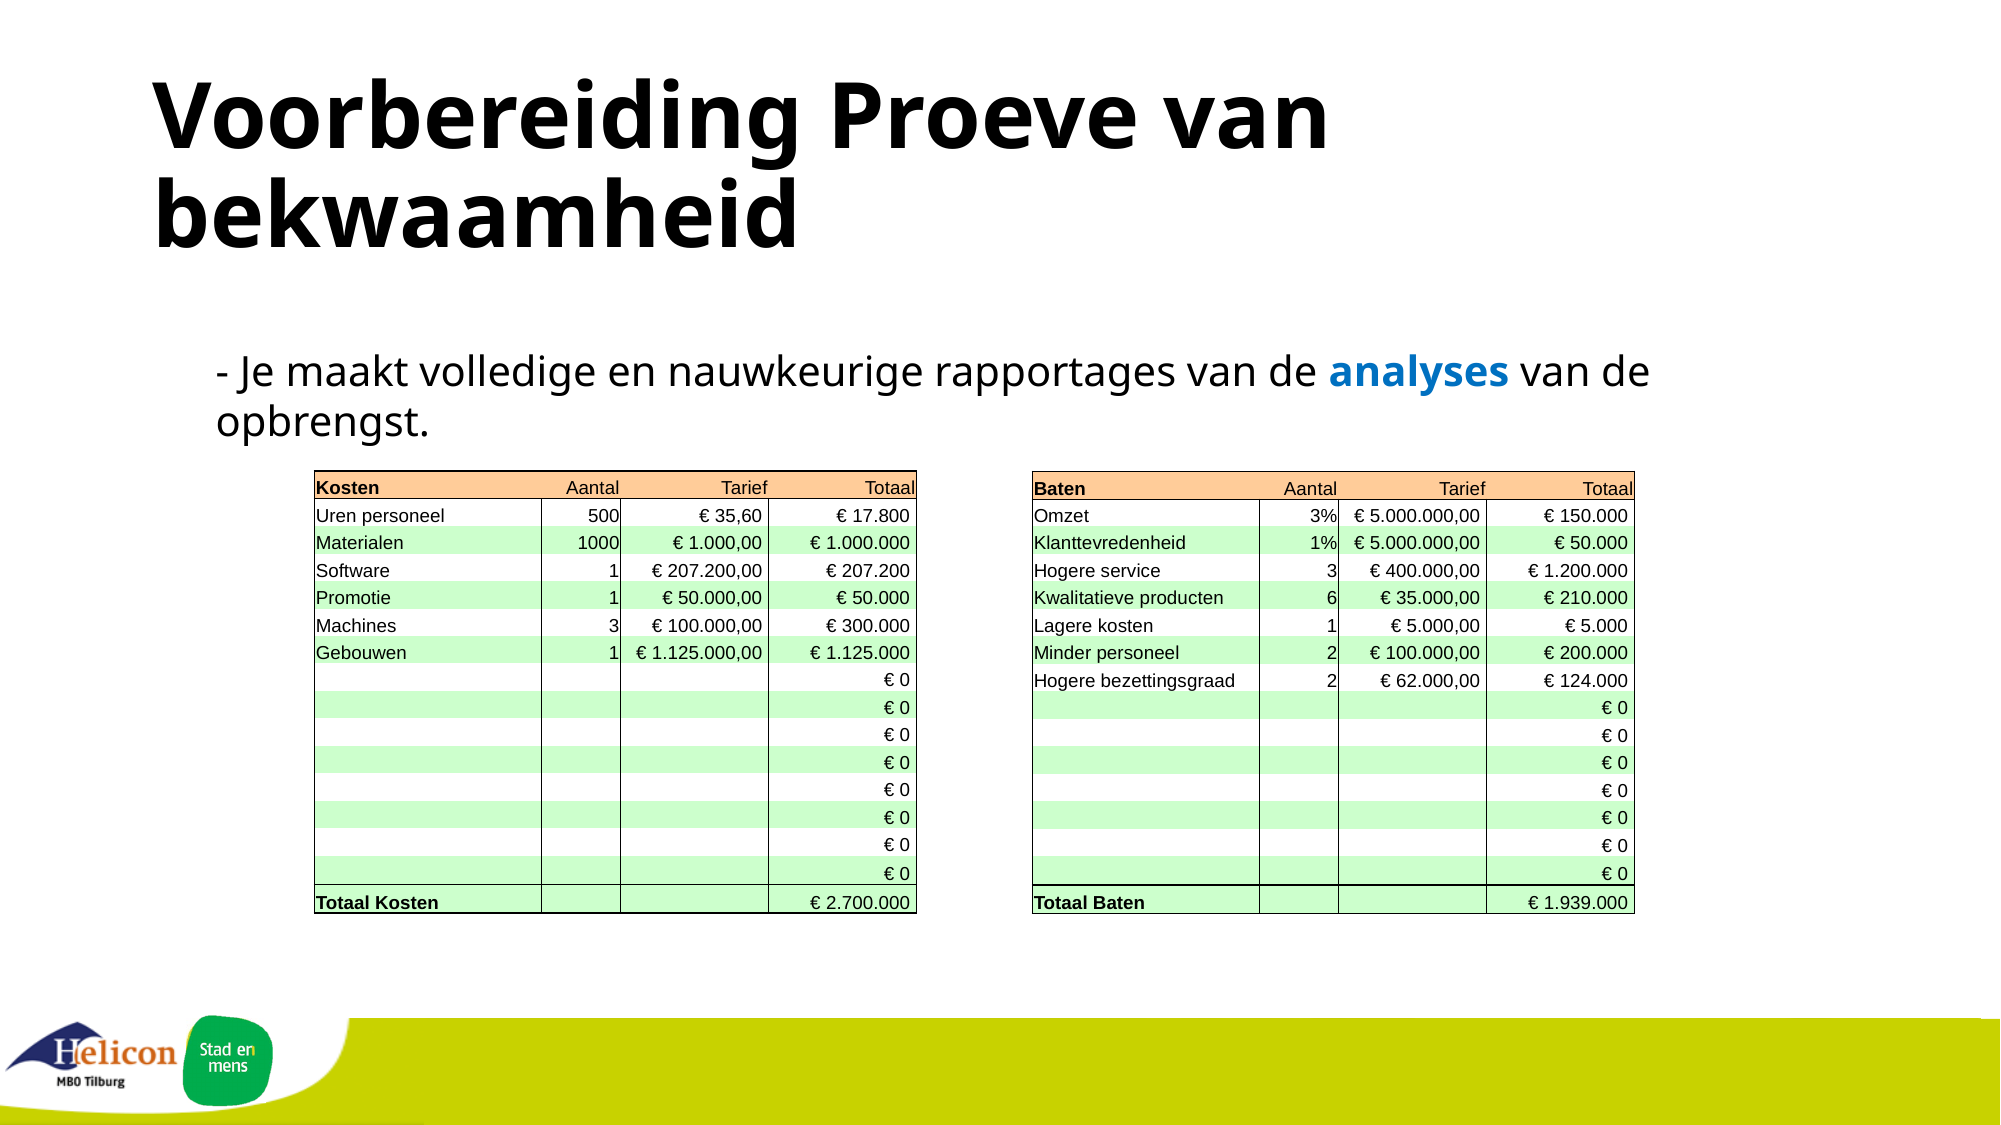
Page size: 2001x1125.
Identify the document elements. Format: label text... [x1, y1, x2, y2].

table_cell € 1.939.000 [1487, 886, 1634, 913]
table_cell [621, 746, 768, 773]
table_cell € 0 [1487, 691, 1634, 719]
table_cell € 210.000 [1487, 581, 1634, 609]
table_cell [542, 691, 620, 718]
table_cell Minder personeel [1033, 636, 1259, 664]
table_cell € 35,60 [621, 499, 768, 526]
table_cell [1033, 746, 1259, 774]
table_cell € 300.000 [769, 609, 916, 636]
table_cell 2 [1260, 664, 1338, 691]
table_cell Promotie [315, 581, 541, 609]
table_cell [1339, 746, 1486, 774]
table_cell € 150.000 [1487, 500, 1634, 526]
table_cell € 0 [769, 718, 916, 746]
table_cell 1% [1260, 526, 1338, 554]
table_cell [621, 718, 768, 746]
table_cell Materialen [315, 526, 541, 554]
table_cell [542, 856, 620, 884]
table_cell € 207.200,00 [621, 554, 768, 581]
table_cell € 1.200.000 [1487, 554, 1634, 581]
table_cell € 2.700.000 [769, 885, 916, 912]
table_cell [315, 828, 541, 856]
table_cell € 100.000,00 [1339, 636, 1486, 664]
table_cell [1033, 691, 1259, 719]
table_cell [1339, 801, 1486, 829]
table_cell [315, 718, 541, 746]
table_cell € 50.000 [769, 581, 916, 609]
table_cell € 50.000 [1487, 526, 1634, 554]
table_cell [315, 663, 541, 691]
table_header Baten [1033, 472, 1260, 499]
table_cell 3% [1260, 500, 1338, 526]
table_cell 2 [1260, 636, 1338, 664]
table_cell [1260, 719, 1338, 746]
table_cell 1000 [542, 526, 620, 554]
table_cell € 5.000,00 [1339, 609, 1486, 636]
table_cell € 5.000 [1487, 609, 1634, 636]
table_cell [315, 773, 541, 801]
table_cell Uren personeel [315, 499, 541, 526]
table_cell € 0 [1487, 774, 1634, 801]
table_header Totaal [769, 472, 916, 498]
table_cell [1260, 829, 1338, 856]
table_cell [1260, 746, 1338, 774]
table_cell € 200.000 [1487, 636, 1634, 664]
table_cell € 62.000,00 [1339, 664, 1486, 691]
table_cell 1 [542, 554, 620, 581]
table_cell € 100.000,00 [621, 609, 768, 636]
table_cell € 1.125.000 [769, 636, 916, 663]
table_cell [542, 885, 620, 912]
table_cell [1033, 801, 1259, 829]
table_cell 500 [542, 499, 620, 526]
table_header Tarief [1339, 472, 1487, 499]
table_cell [315, 691, 541, 718]
table_cell € 0 [1487, 829, 1634, 856]
table_cell [542, 801, 620, 828]
table_cell [542, 746, 620, 773]
table_cell Hogere bezettingsgraad [1033, 664, 1259, 691]
table_cell 3 [1260, 554, 1338, 581]
table_cell [1033, 774, 1259, 801]
table_cell [621, 828, 768, 856]
table_cell [1260, 886, 1338, 913]
table_cell Machines [315, 609, 541, 636]
table_cell Software [315, 554, 541, 581]
table_header Aantal [1260, 472, 1339, 499]
table_cell 6 [1260, 581, 1338, 609]
table_cell Klanttevredenheid [1033, 526, 1259, 554]
table_header Totaal [1487, 472, 1634, 499]
table_cell 3 [542, 609, 620, 636]
table_cell [1339, 774, 1486, 801]
table_cell € 207.200 [769, 554, 916, 581]
table_cell € 17.800 [769, 499, 916, 526]
table_cell Lagere kosten [1033, 609, 1259, 636]
table_cell [542, 773, 620, 801]
table_cell [621, 663, 768, 691]
table_cell [1339, 691, 1486, 719]
table_cell € 5.000.000,00 [1339, 526, 1486, 554]
table_cell [1260, 774, 1338, 801]
table_cell € 0 [769, 746, 916, 773]
table_cell [621, 691, 768, 718]
table_cell € 0 [1487, 719, 1634, 746]
table_cell [542, 663, 620, 691]
table_cell € 400.000,00 [1339, 554, 1486, 581]
table_cell € 0 [1487, 746, 1634, 774]
table_cell [315, 801, 541, 828]
table_cell [621, 856, 768, 884]
table_cell € 0 [1487, 801, 1634, 829]
table_cell 1 [1260, 609, 1338, 636]
picture [0, 1013, 424, 1125]
table_cell Kwalitatieve producten [1033, 581, 1259, 609]
table_cell Totaal Baten [1033, 886, 1259, 913]
table_cell € 0 [769, 691, 916, 718]
table_cell € 0 [769, 856, 916, 884]
table_cell € 35.000,00 [1339, 581, 1486, 609]
table_cell € 0 [769, 828, 916, 856]
table_cell [1033, 856, 1259, 884]
title Voorbereiding Proeve van bekwaamheid [137, 59, 1863, 278]
table_header Aantal [542, 472, 621, 498]
table_cell [1260, 691, 1338, 719]
table_cell € 0 [769, 773, 916, 801]
table_cell Omzet [1033, 500, 1259, 526]
table_cell [1339, 829, 1486, 856]
table_header Tarief [621, 472, 769, 498]
table_cell [1339, 719, 1486, 746]
table_cell € 0 [769, 663, 916, 691]
table_cell Gebouwen [315, 636, 541, 663]
table_cell [315, 856, 541, 884]
table_cell € 1.000,00 [621, 526, 768, 554]
table_cell [542, 828, 620, 856]
table_cell 1 [542, 636, 620, 663]
table_cell [1033, 719, 1259, 746]
table_cell € 50.000,00 [621, 581, 768, 609]
table_cell [1033, 829, 1259, 856]
table_cell [621, 773, 768, 801]
table_cell € 124.000 [1487, 664, 1634, 691]
table_cell [315, 746, 541, 773]
table_cell Hogere service [1033, 554, 1259, 581]
table_cell 1 [542, 581, 620, 609]
table_cell € 1.000.000 [769, 526, 916, 554]
table_cell [1260, 801, 1338, 829]
table_cell € 1.125.000,00 [621, 636, 768, 663]
table_cell € 0 [1487, 856, 1634, 884]
table_cell [1339, 856, 1486, 884]
text_box - Je maakt volledige en nauwkeurige rapportages van de analyses van de opbrengst. [200, 337, 1736, 498]
table_cell [1260, 856, 1338, 884]
table_cell € 5.000.000,00 [1339, 500, 1486, 526]
table_cell € 0 [769, 801, 916, 828]
table_cell [1339, 886, 1486, 913]
table_cell [542, 718, 620, 746]
table_cell [621, 801, 768, 828]
table_header Kosten [315, 472, 542, 498]
table_cell [621, 885, 768, 912]
table_cell Totaal Kosten [315, 885, 541, 912]
